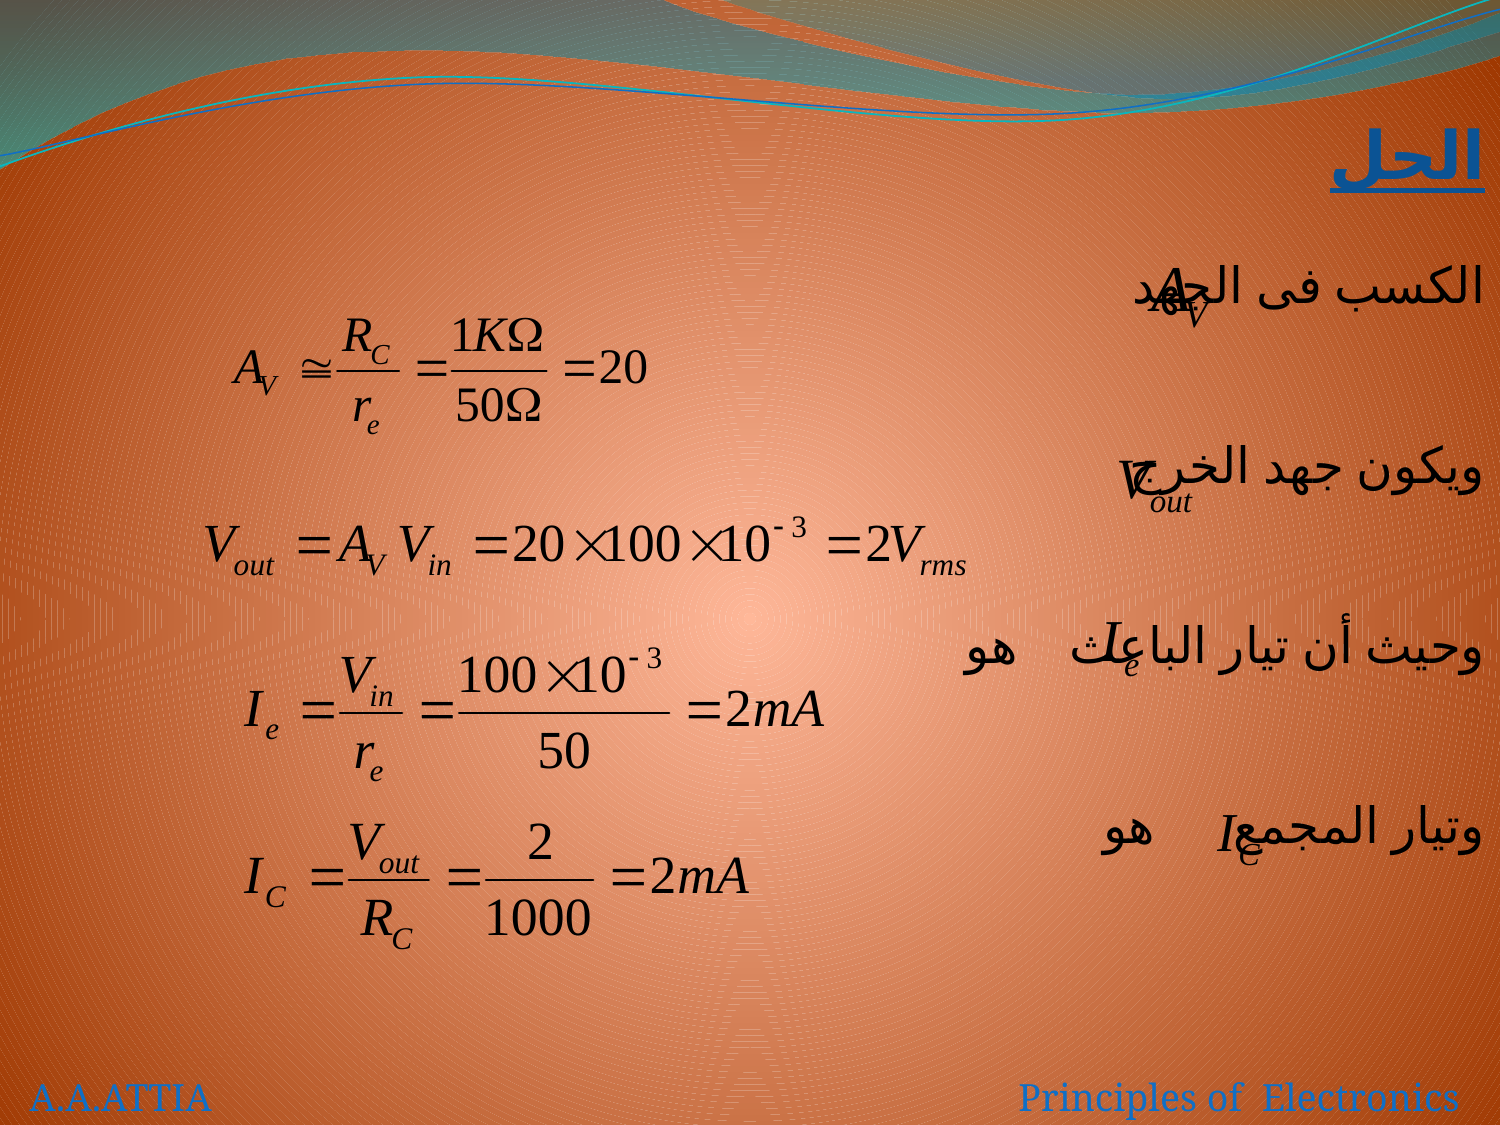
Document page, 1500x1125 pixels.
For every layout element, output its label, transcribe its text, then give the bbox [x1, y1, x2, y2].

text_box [1089, 602, 1150, 692]
text_box [1086, 609, 1151, 699]
text_box الحل [1054, 105, 1500, 201]
text_box [1200, 799, 1277, 892]
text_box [222, 304, 657, 446]
text_box [1114, 528, 1201, 533]
text_box [1207, 880, 1270, 886]
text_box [1206, 796, 1272, 880]
text_box [1130, 248, 1228, 355]
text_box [1112, 441, 1204, 528]
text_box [234, 808, 759, 962]
text_box [457, 513, 981, 597]
text_box [759, 811, 765, 921]
text_box [457, 308, 661, 456]
text_box [1107, 445, 1208, 538]
text_box [1083, 604, 1155, 703]
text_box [198, 503, 980, 589]
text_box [1136, 245, 1224, 345]
text_box [457, 589, 978, 594]
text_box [234, 632, 833, 794]
text_box الكسب فى الجهد ويكون جهد الخرج وحيث أن تيار الباعث هو وتيار المجمع هو [457, 246, 1500, 921]
text_box [457, 506, 985, 600]
text_box [1203, 804, 1273, 888]
text_box A.A.ATTIA Principles of Electronics [14, 1066, 1478, 1125]
text_box [1090, 692, 1147, 697]
text_box [457, 636, 837, 808]
text_box [1133, 253, 1224, 352]
